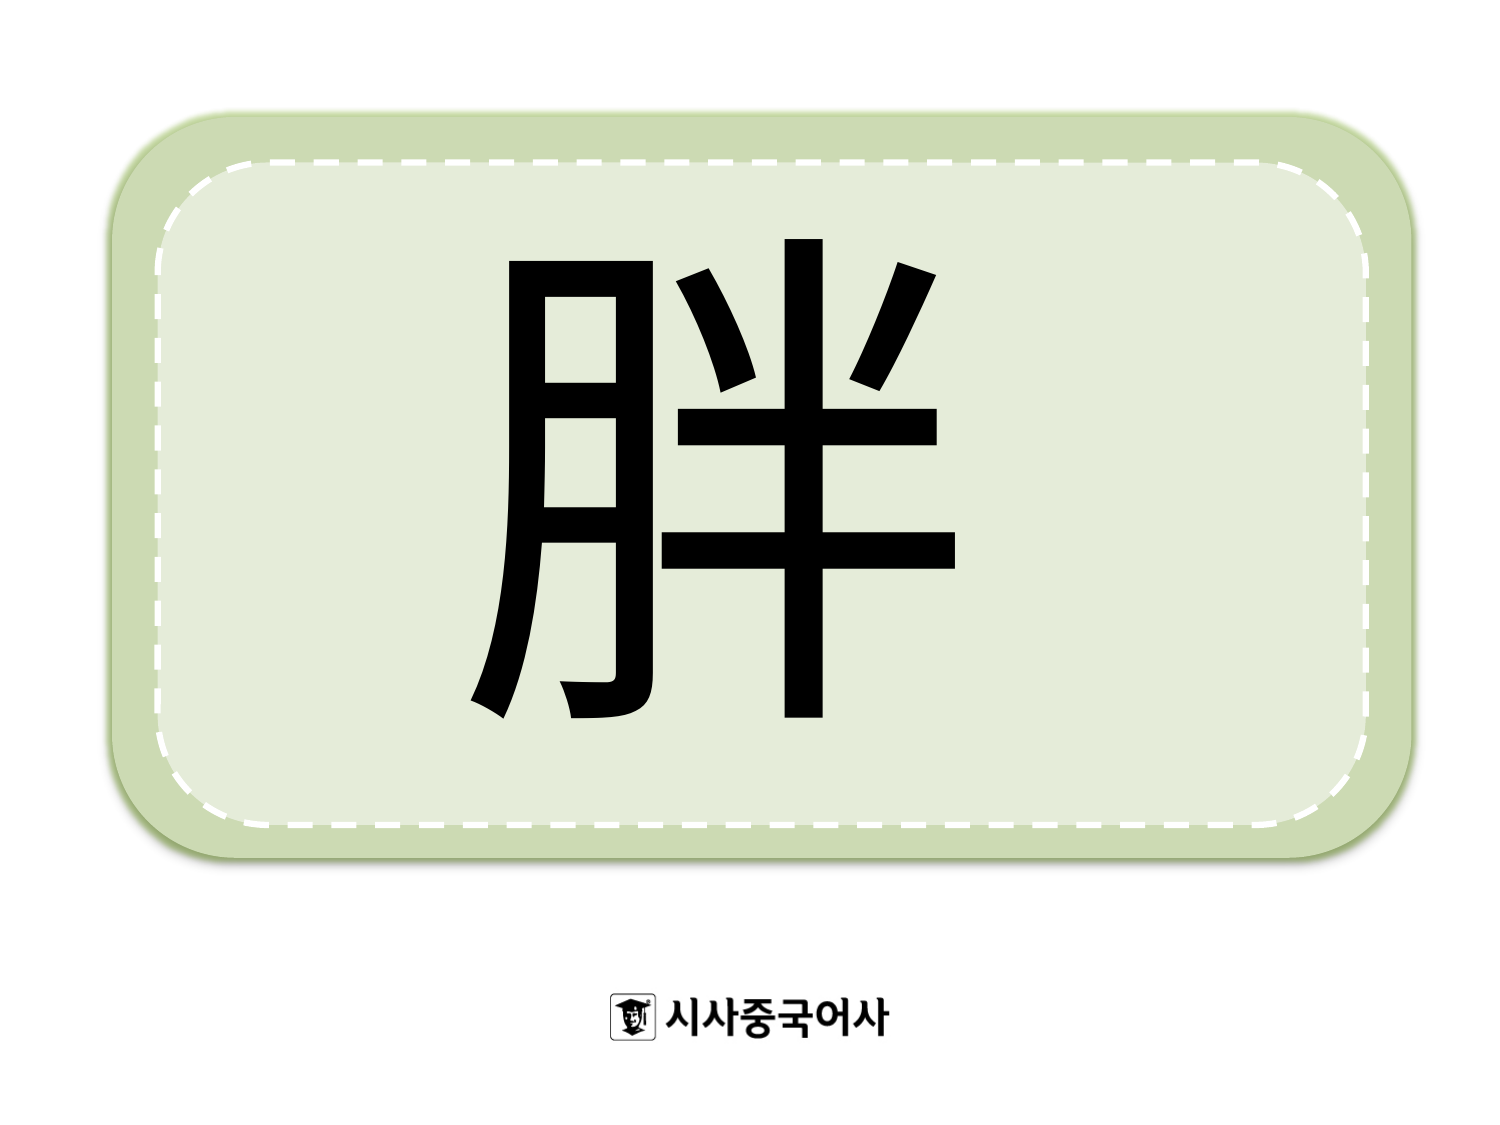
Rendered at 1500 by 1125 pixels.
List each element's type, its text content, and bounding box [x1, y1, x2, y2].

text_box 胖 [171, 137, 1380, 800]
picture [602, 987, 898, 1047]
text_box [162, 160, 1371, 824]
